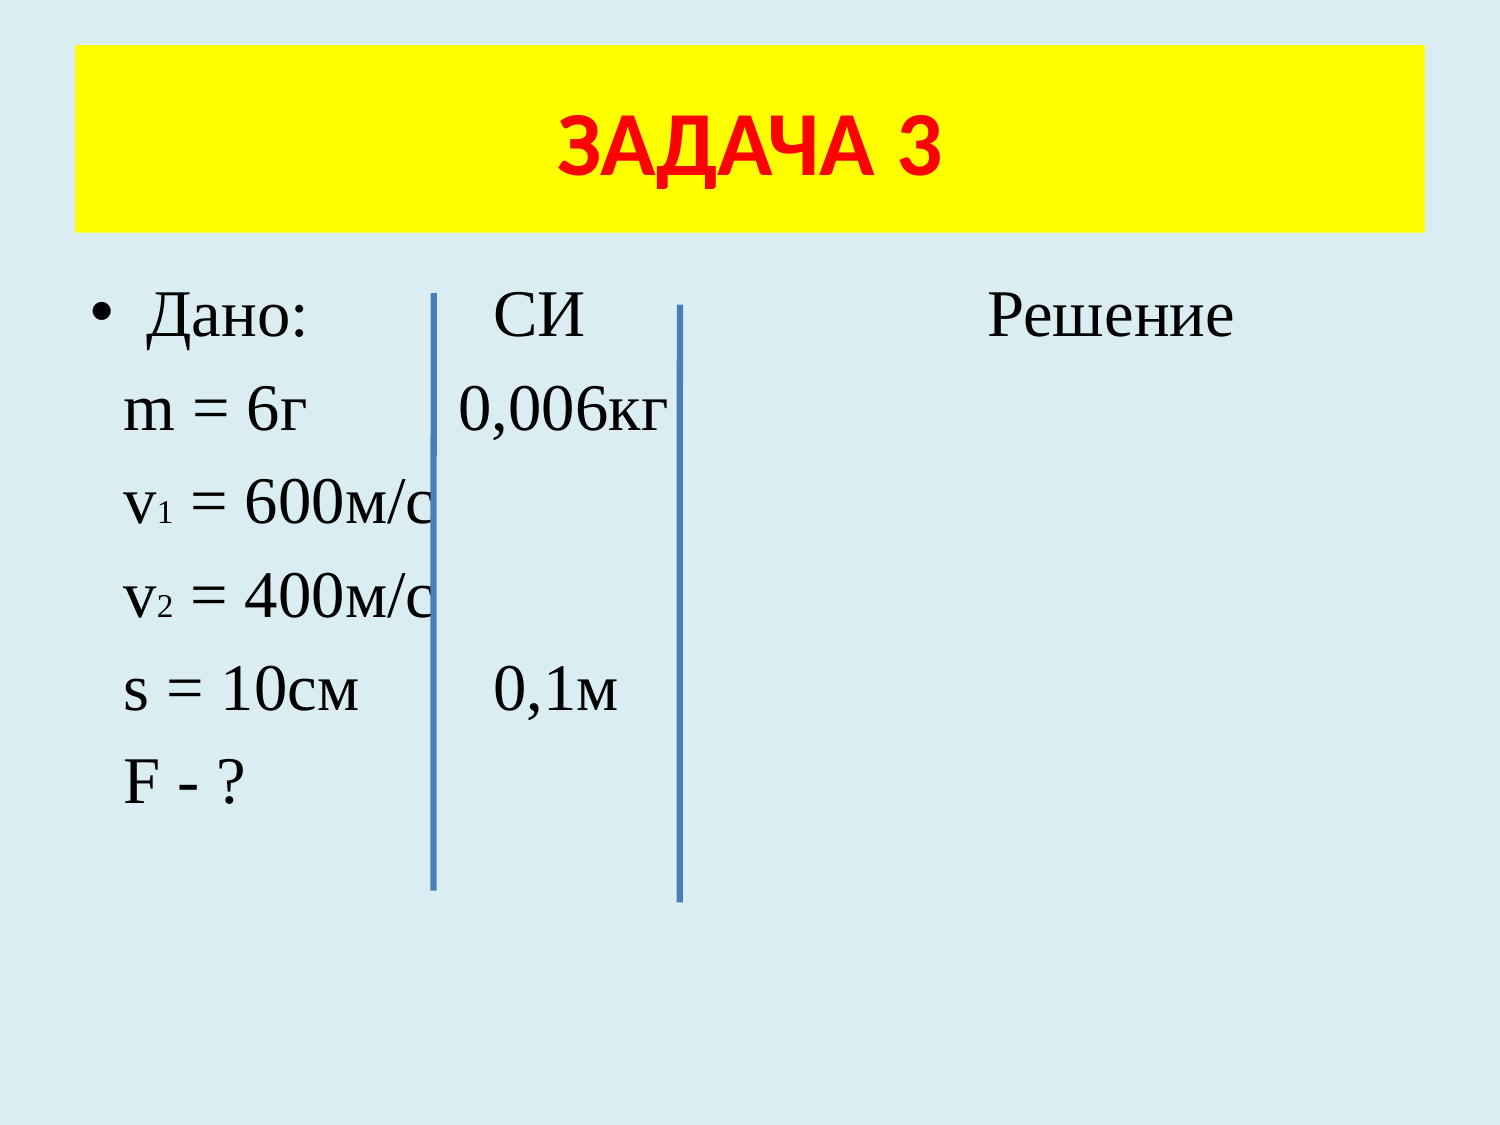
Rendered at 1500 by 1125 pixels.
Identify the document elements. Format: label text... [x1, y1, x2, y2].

list Дано: СИ Решение m = 6г 0,006кг v1 = 600м/с v2 = 400м/с s = 10см 0,1м F - ? [75, 262, 1425, 1005]
title ЗАДАЧА 3 [75, 45, 1425, 233]
